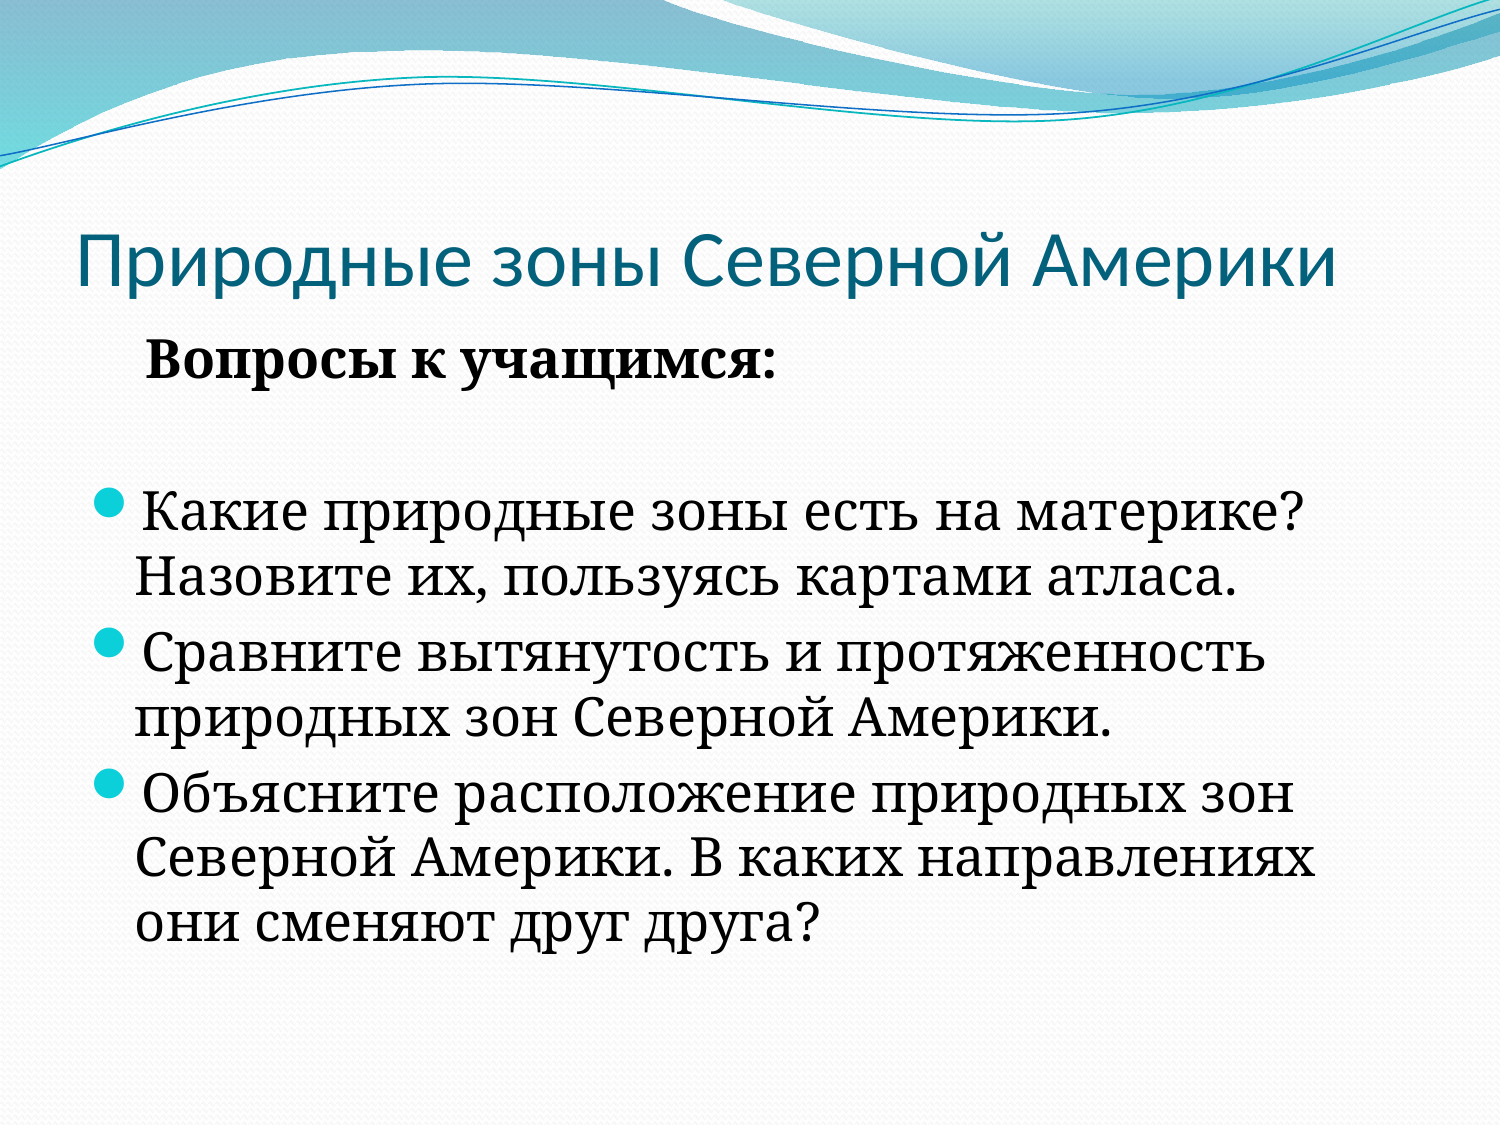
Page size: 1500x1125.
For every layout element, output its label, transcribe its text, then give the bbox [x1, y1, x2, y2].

list Вопросы к учащимся: Какие природные зоны есть на материке? Назовите их, пользуясь картами атласа. Сравните вытянутость и протяженность природных зон Северной Америки. Объясните расположение природных зон Северной Америки. В каких направлениях они сменяют друг друга? [75, 317, 1425, 1038]
title Природные зоны Северной Америки [75, 115, 1425, 303]
